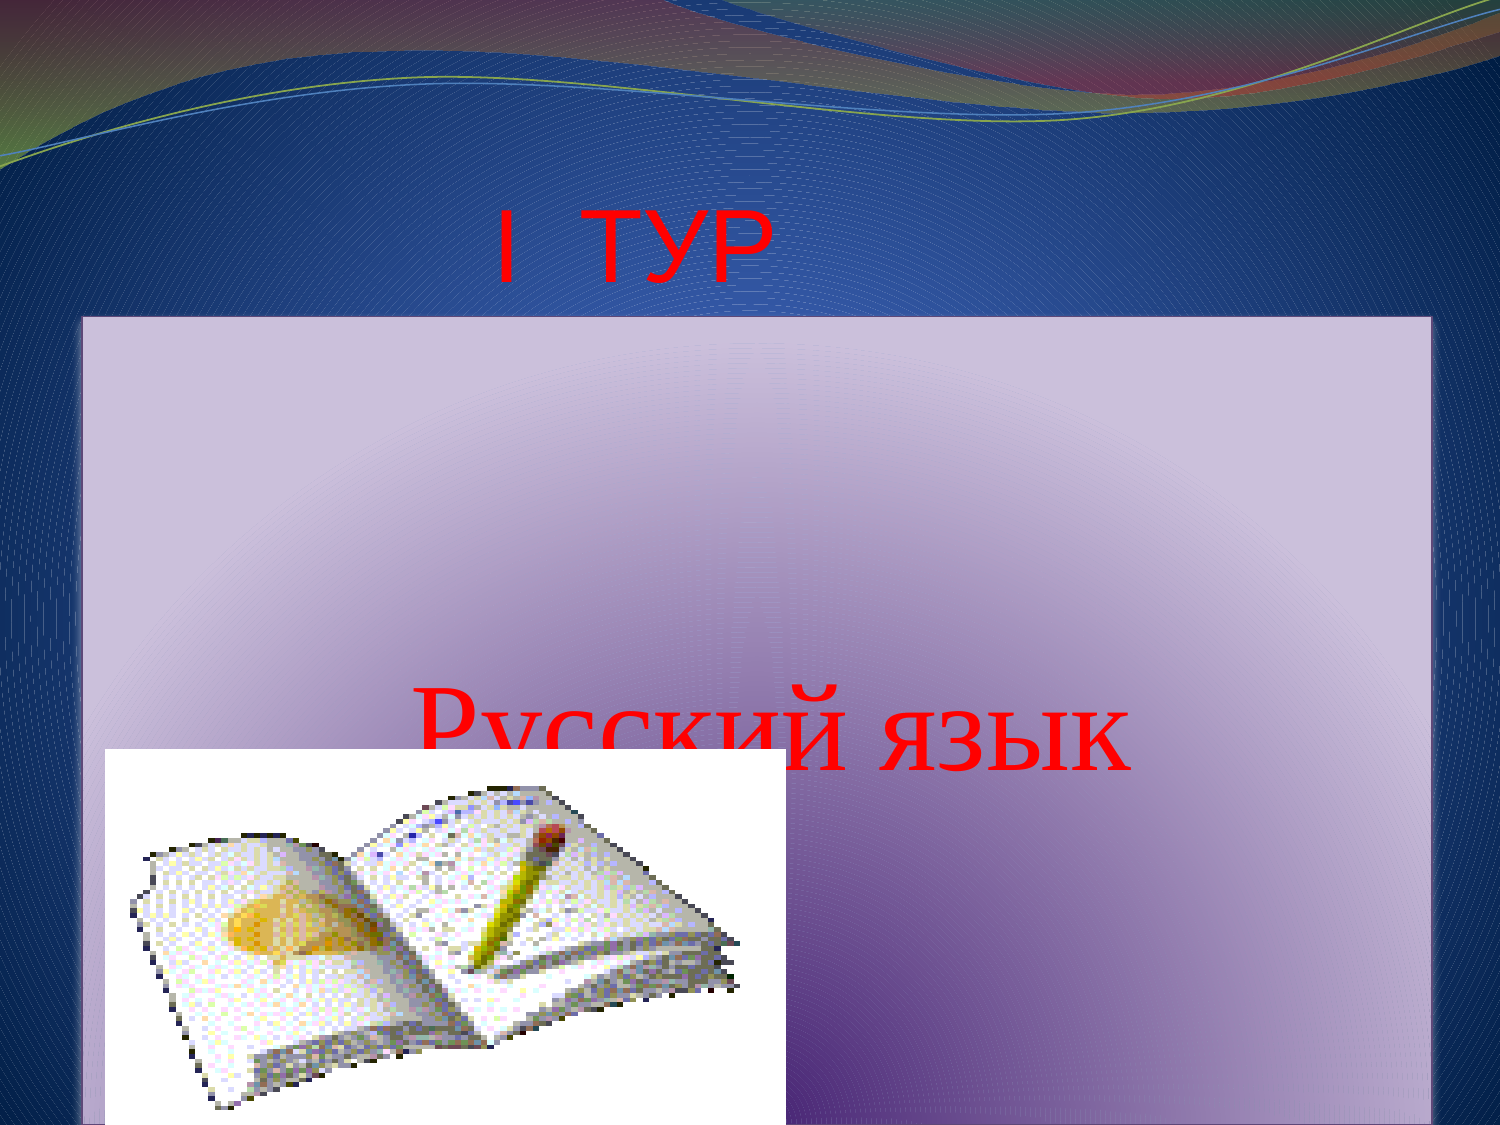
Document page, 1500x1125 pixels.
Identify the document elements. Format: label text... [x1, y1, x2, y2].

list Русский язык [81, 316, 1433, 1125]
title I ТУР [492, 115, 1425, 303]
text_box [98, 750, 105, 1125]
picture [105, 749, 786, 1125]
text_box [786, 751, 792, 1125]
